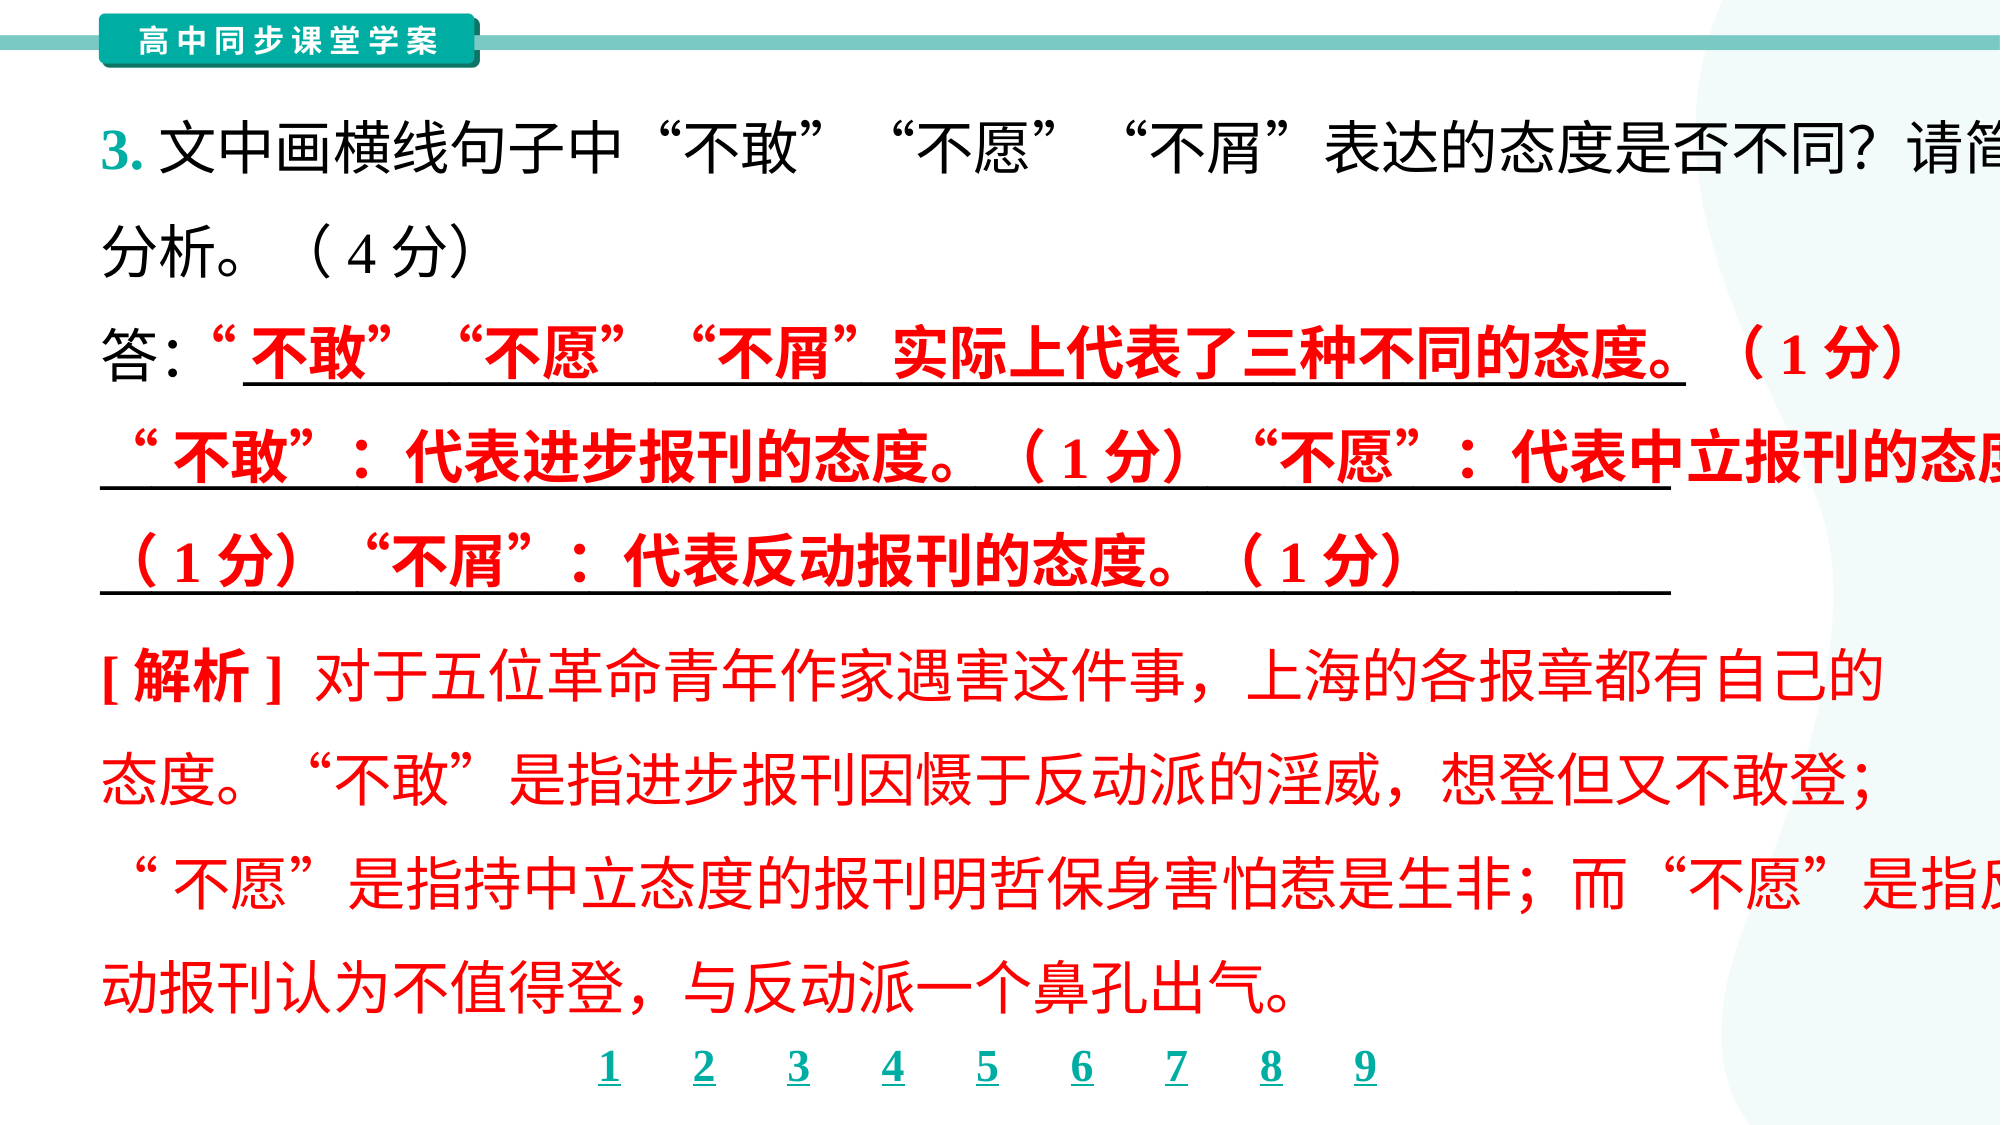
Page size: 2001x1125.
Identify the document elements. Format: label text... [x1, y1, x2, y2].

text_box “不敢”“不愿”“不屑”实际上代表了三种不同的态度。（1分） “不敢”：代表进步报刊的态度。（1分）“不愿”：代表中立报刊的态度。 （1分）“不屑”：代表反动报刊的态度。（1分） [100, 281, 1899, 595]
picture [0, 0, 2000, 1125]
text_box 3.文中画横线句子中“不敢”“不愿”“不屑”表达的态度是否不同？请简要 分析。（4分） 答： ________________________________________________________ _____________________________________________________________ _____________________________________________________________ [100, 76, 1899, 281]
text_box [解析] 对于五位革命青年作家遇害这件事，上海的各报章都有自己的 态度。“不敢”是指进步报刊因慑于反动派的淫威，想登但又不敢登； “不愿”是指持中立态度的报刊明哲保身害怕惹是生非；而“不愿”是指反 动报刊认为不值得登，与反动派一个鼻孔出气。 [100, 604, 1899, 1022]
